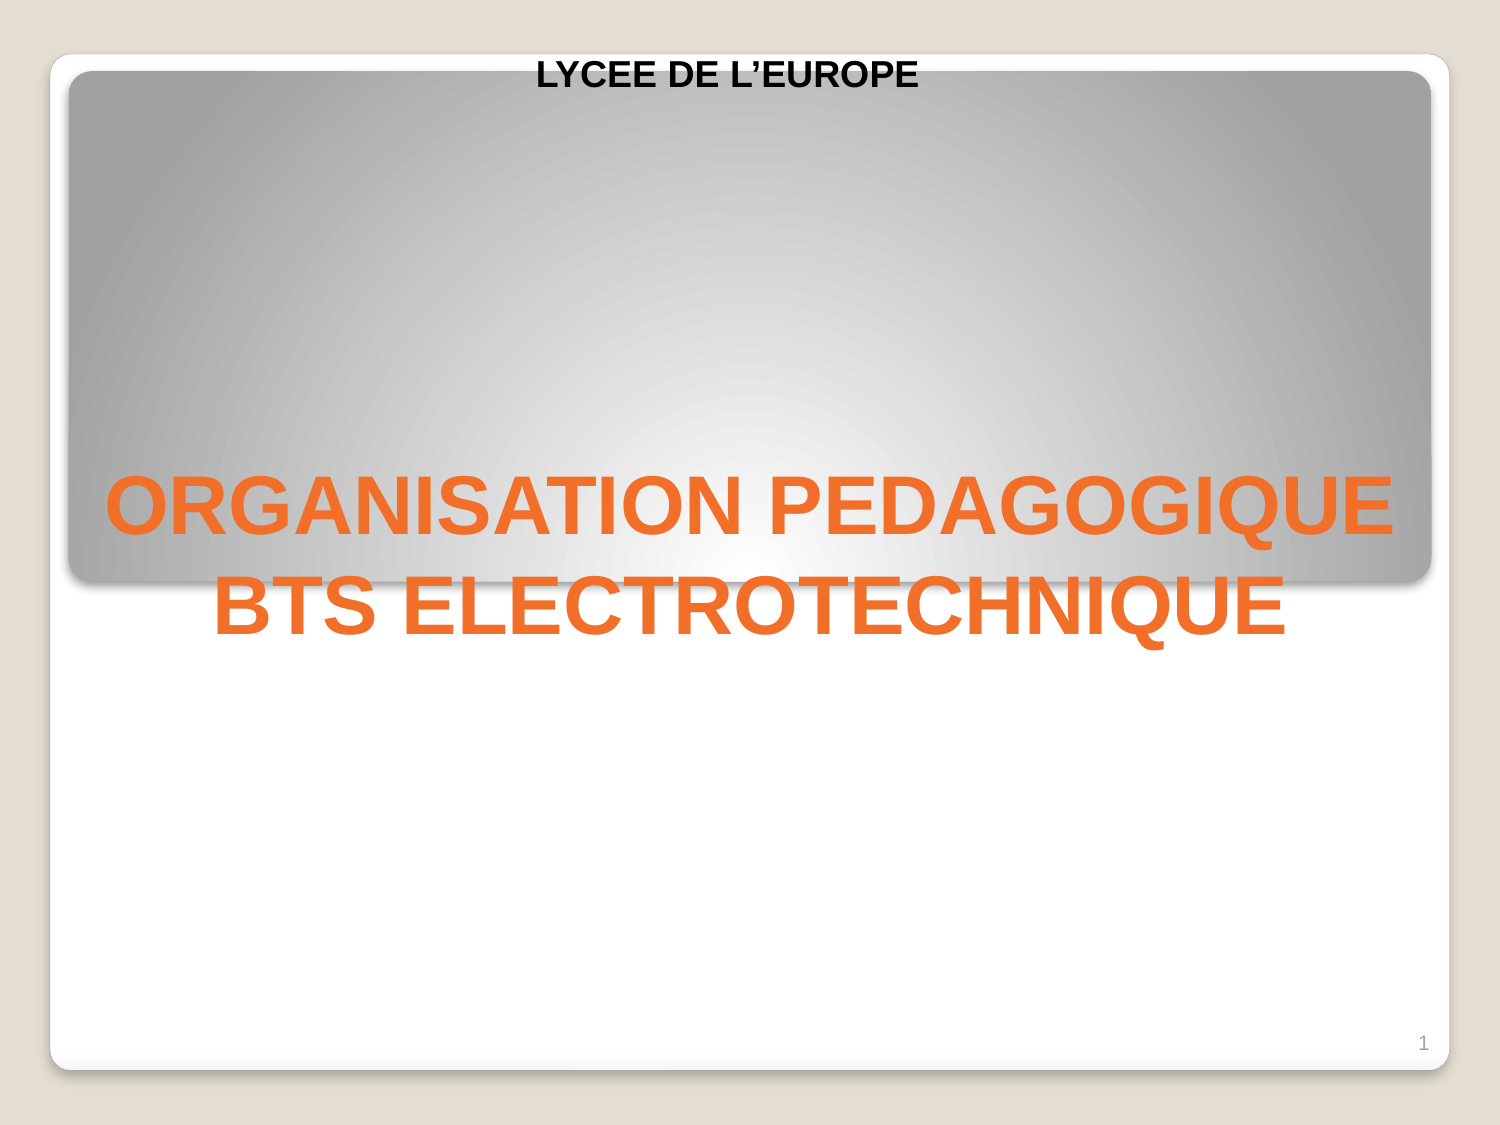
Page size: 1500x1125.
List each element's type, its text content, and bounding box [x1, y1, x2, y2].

text_box LYCEE DE L’EUROPE [438, 42, 1018, 103]
text_box ORGANISATION PEDAGOGIQUE BTS ELECTROTECHNIQUE [89, 443, 1412, 659]
slide_number 1 [1369, 1002, 1445, 1063]
